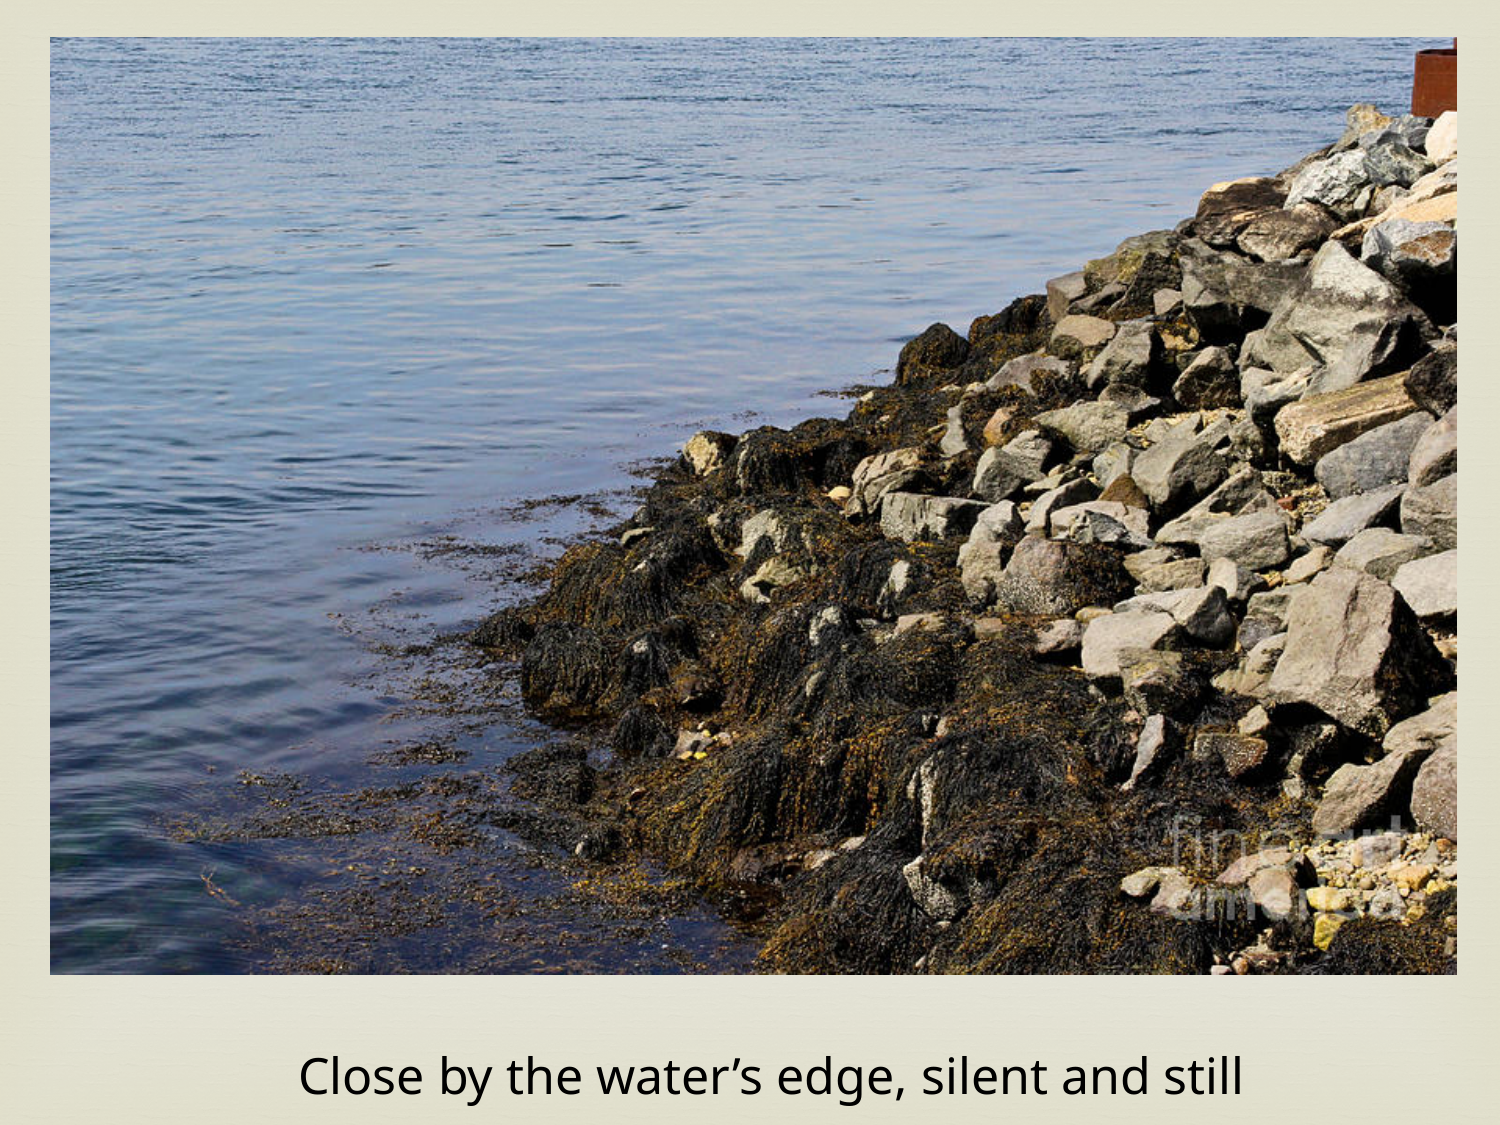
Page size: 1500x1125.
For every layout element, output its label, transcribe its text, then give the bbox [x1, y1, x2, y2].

picture [49, 36, 1457, 976]
text_box Close by the water’s edge, silent and still [87, 1037, 1457, 1113]
